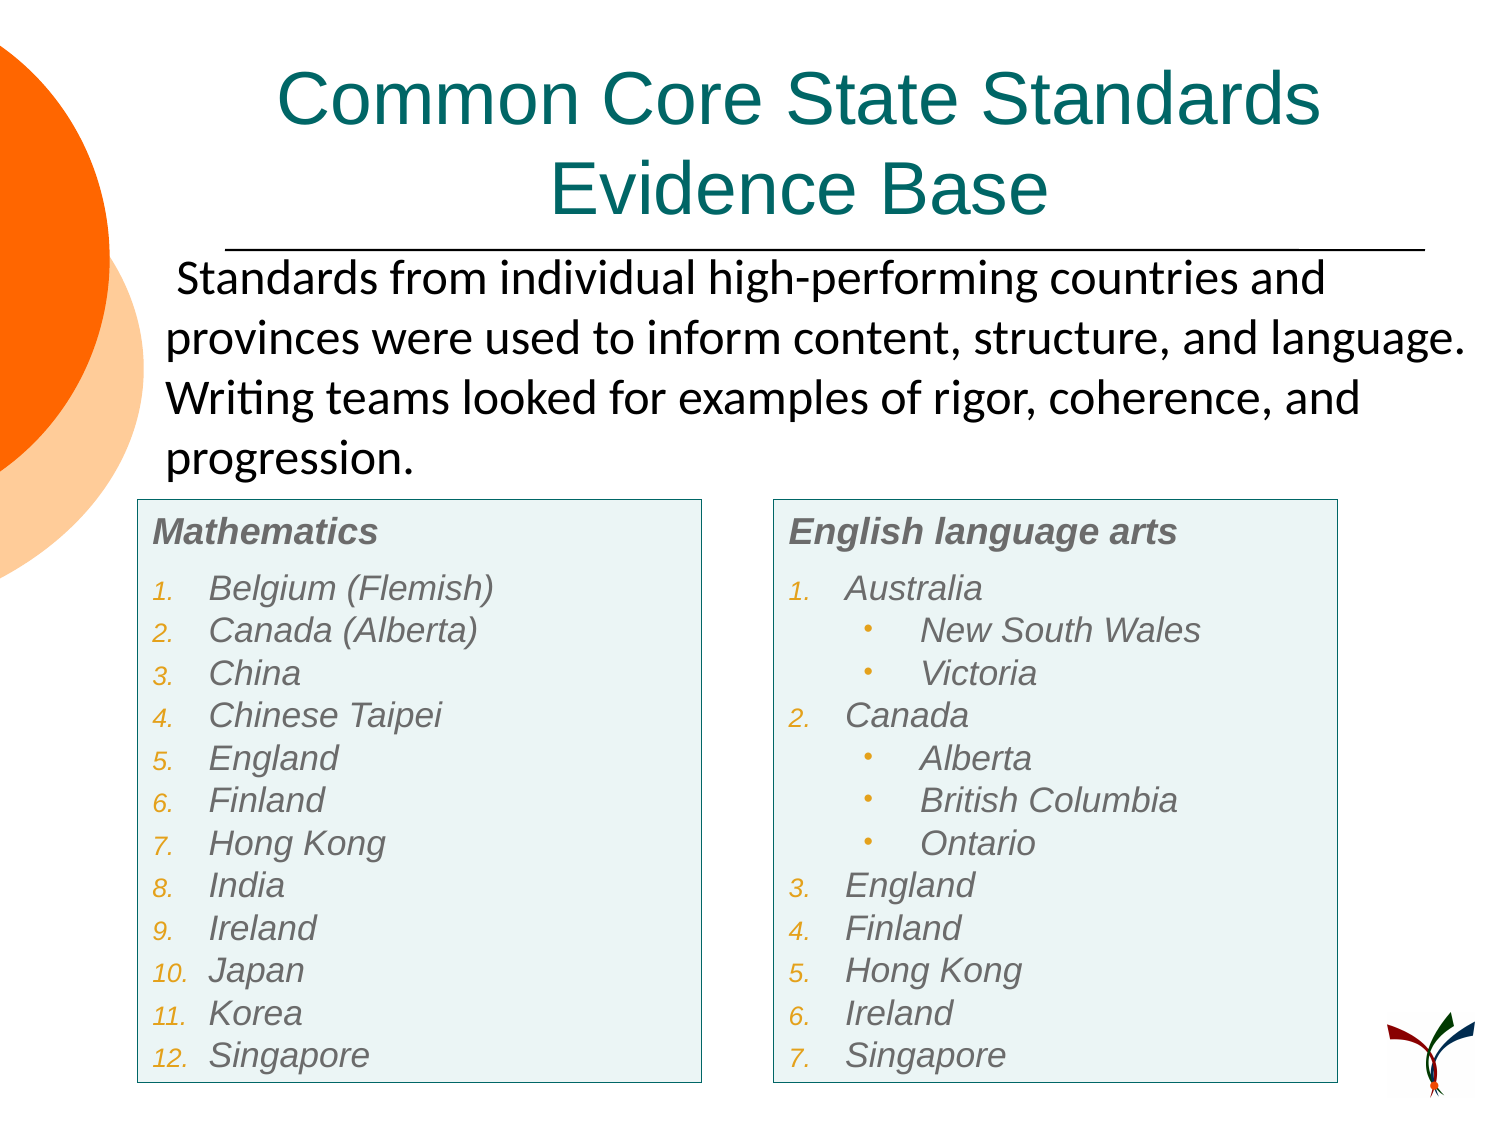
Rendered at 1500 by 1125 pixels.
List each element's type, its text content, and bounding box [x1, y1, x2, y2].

title Common Core State Standards Evidence Base [99, 112, 1500, 238]
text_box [137, 499, 1338, 1089]
picture [1387, 1012, 1475, 1098]
list Standards from individual high-performing countries and provinces were used to inform content, structure, and language. Writing teams looked for examples of rigor, coherence, and progression. [149, 237, 1500, 978]
footer [0, 1037, 1188, 1125]
